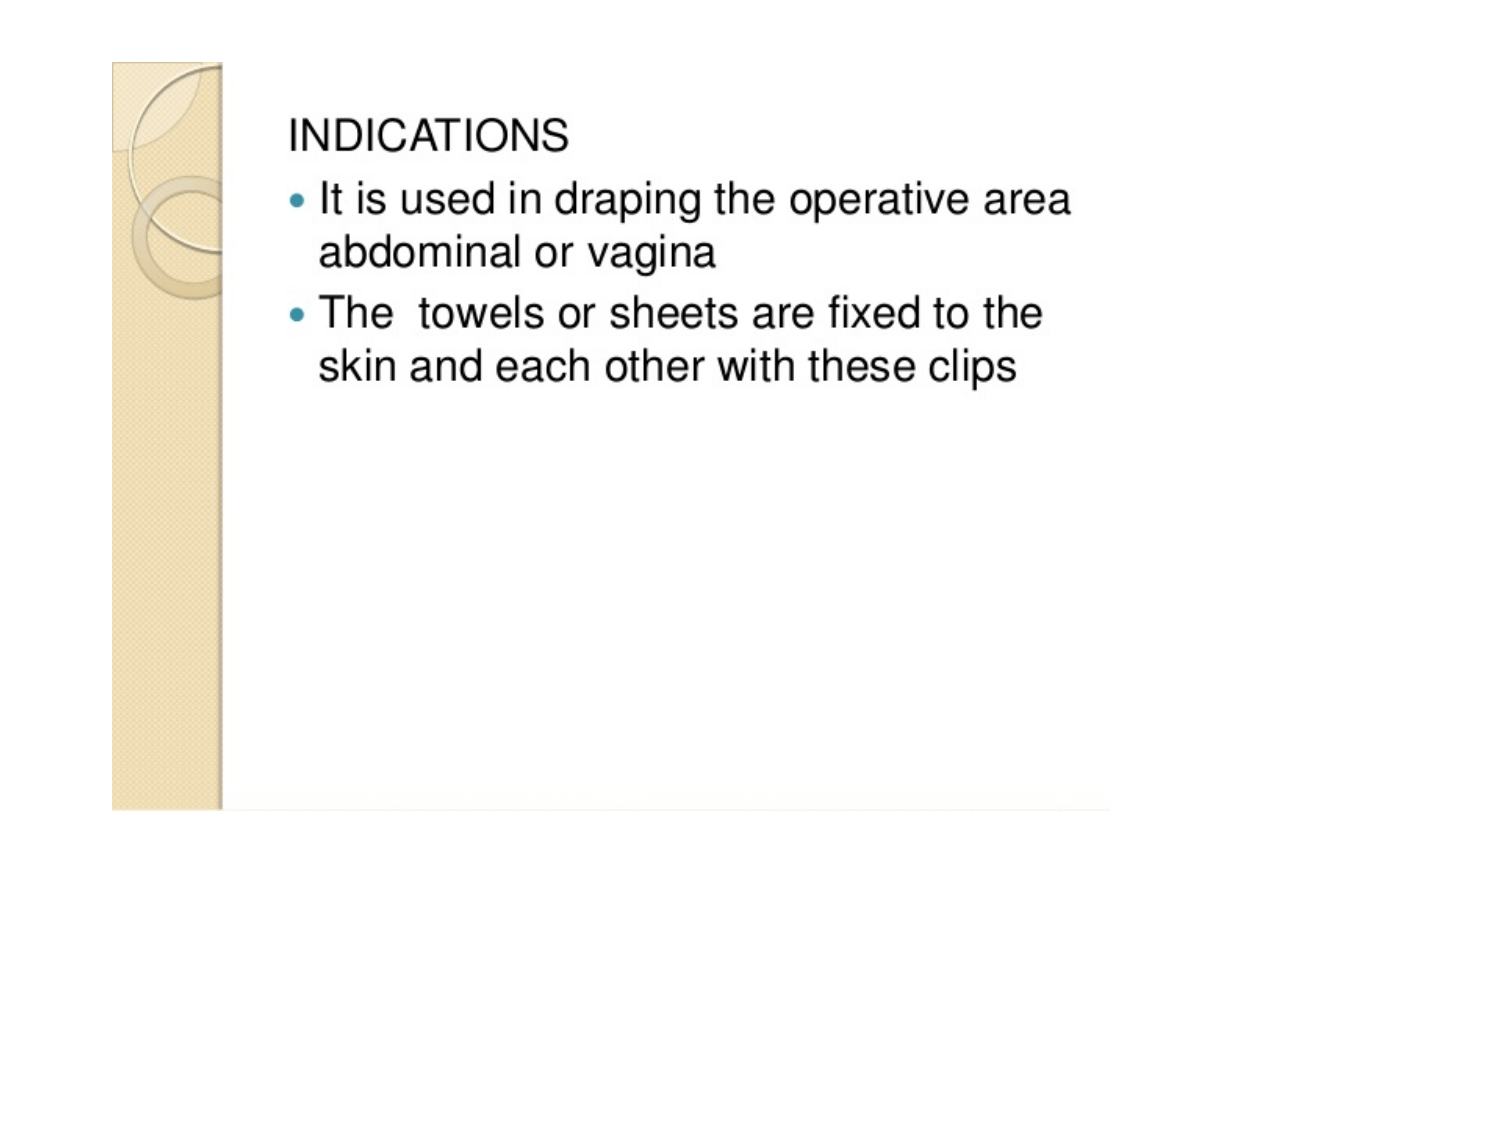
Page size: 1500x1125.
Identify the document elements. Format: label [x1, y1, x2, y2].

picture [112, 62, 1110, 812]
